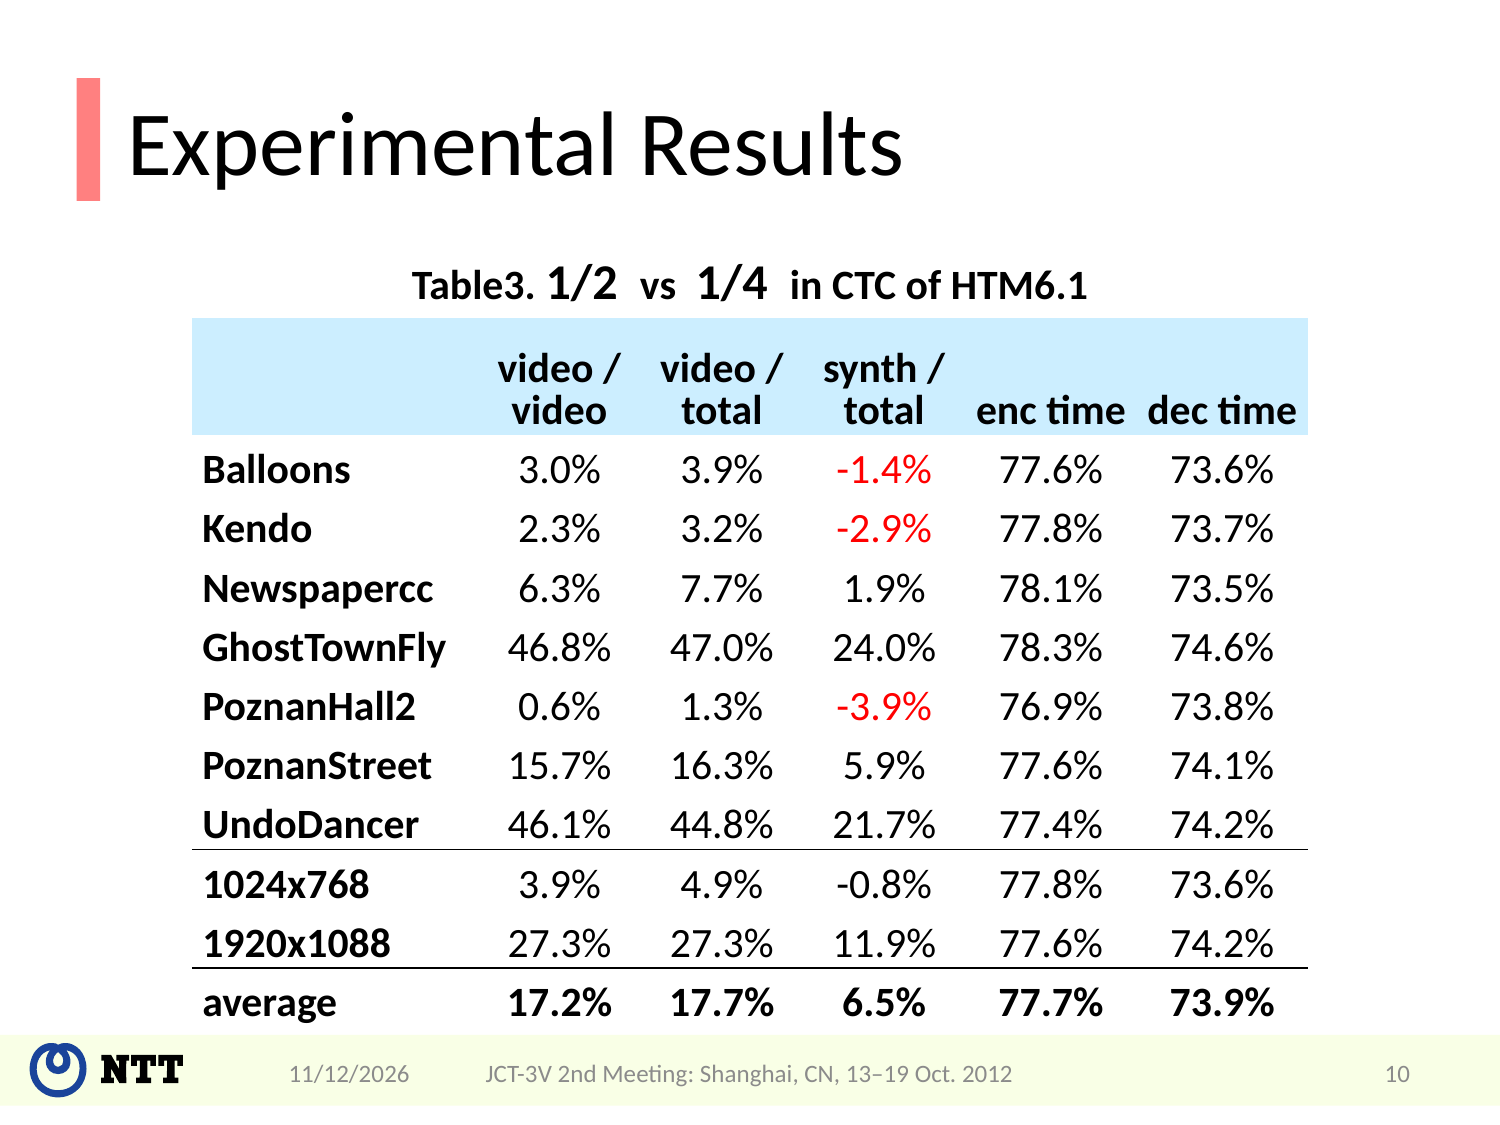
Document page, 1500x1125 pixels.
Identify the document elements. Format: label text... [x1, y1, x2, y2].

table_cell GhostTownFly [192, 613, 478, 672]
table_cell -1.4% [803, 435, 965, 494]
text_box Table3. 1/2 vs 1/4 in CTC of HTM6.1 [41, 242, 1459, 318]
table_cell Newspapercc [192, 553, 478, 613]
table_header video / video [478, 318, 641, 435]
table_cell 2.3% [478, 494, 641, 553]
table_cell 78.1% [965, 553, 1137, 613]
table_cell 5.9% [803, 731, 965, 790]
table_cell 78.3% [965, 613, 1137, 672]
table_cell 47.0% [641, 613, 803, 672]
table_cell 7.7% [641, 553, 803, 613]
table_cell 77.7% [965, 969, 1137, 1027]
table_cell 46.1% [478, 790, 641, 849]
table_cell -0.8% [803, 850, 965, 909]
table_cell 1920x1088 [192, 909, 478, 967]
table_cell 77.6% [965, 909, 1137, 967]
table_cell -2.9% [803, 494, 965, 553]
table_cell -3.9% [803, 672, 965, 731]
table_cell average [192, 969, 478, 1027]
table_cell Balloons [192, 435, 478, 494]
table_cell 0.6% [478, 672, 641, 731]
table_cell 3.2% [641, 494, 803, 553]
table_cell 15.7% [478, 731, 641, 790]
title Experimental Results [112, 45, 1425, 233]
footer JCT-3V 2nd Meeting: Shanghai, CN, 13–19 Oct. 2012 [454, 1042, 1046, 1103]
table_header video / total [641, 318, 803, 435]
table_cell 73.5% [1137, 553, 1308, 613]
table_header enc time [965, 318, 1137, 435]
table_cell 11.9% [803, 909, 965, 967]
table_cell 6.3% [478, 553, 641, 613]
table_cell PoznanHall2 [192, 672, 478, 731]
table_header dec time [1137, 318, 1308, 435]
table_cell 24.0% [803, 613, 965, 672]
table_cell UndoDancer [192, 790, 478, 849]
table_cell 77.8% [965, 494, 1137, 553]
slide_number 10 [1074, 1042, 1425, 1103]
table_cell 17.7% [641, 969, 803, 1027]
table_cell 74.6% [1137, 613, 1308, 672]
table_header [192, 318, 478, 435]
table_cell 77.4% [965, 790, 1137, 849]
table_cell 3.0% [478, 435, 641, 494]
table_cell 77.6% [965, 731, 1137, 790]
table_cell 74.1% [1137, 731, 1308, 790]
table_cell 76.9% [965, 672, 1137, 731]
table_cell 74.2% [1137, 790, 1308, 849]
table_cell 4.9% [641, 850, 803, 909]
table_cell 27.3% [641, 909, 803, 967]
table_cell PoznanStreet [192, 731, 478, 790]
table_cell 77.8% [965, 850, 1137, 909]
table_cell 74.2% [1137, 909, 1308, 967]
table_cell 17.2% [478, 969, 641, 1027]
table_header synth / total [803, 318, 965, 435]
table_cell 1.9% [803, 553, 965, 613]
table_cell 73.6% [1137, 850, 1308, 909]
table_cell 3.9% [641, 435, 803, 494]
table_cell 27.3% [478, 909, 641, 967]
table_cell 3.9% [478, 850, 641, 909]
table_cell 73.9% [1137, 969, 1308, 1027]
table_cell 73.6% [1137, 435, 1308, 494]
table_cell 16.3% [641, 731, 803, 790]
table_cell 6.5% [803, 969, 965, 1027]
table_cell 77.6% [965, 435, 1137, 494]
table_cell 1.3% [641, 672, 803, 731]
table_cell 73.8% [1137, 672, 1308, 731]
table_cell Kendo [192, 494, 478, 553]
table_cell 44.8% [641, 790, 803, 849]
table_cell 46.8% [478, 613, 641, 672]
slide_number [75, 1042, 425, 1103]
table_cell 1024x768 [192, 850, 478, 909]
table_cell 21.7% [803, 790, 965, 849]
table_cell 73.7% [1137, 494, 1308, 553]
